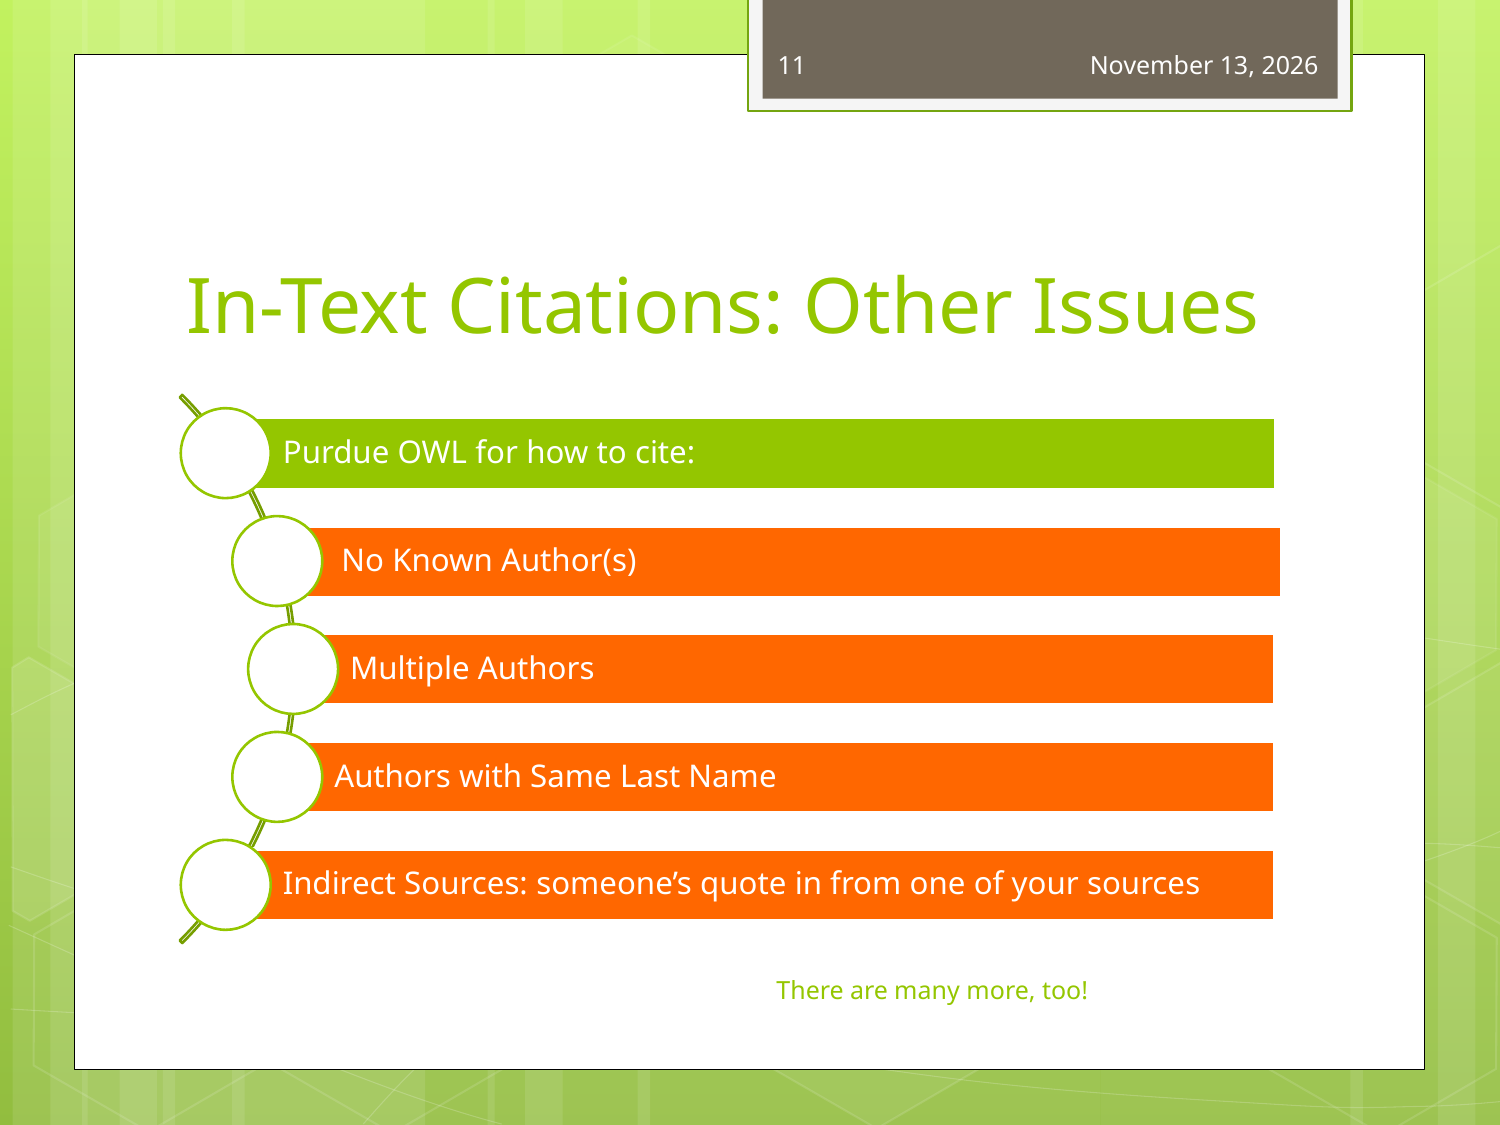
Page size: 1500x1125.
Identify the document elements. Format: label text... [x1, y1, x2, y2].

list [170, 380, 1284, 957]
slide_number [983, 36, 1334, 97]
slide_number 11 [762, 36, 982, 97]
footer There are many more, too! [761, 960, 1336, 1020]
title In-Text Citations: Other Issues [171, 168, 1324, 357]
